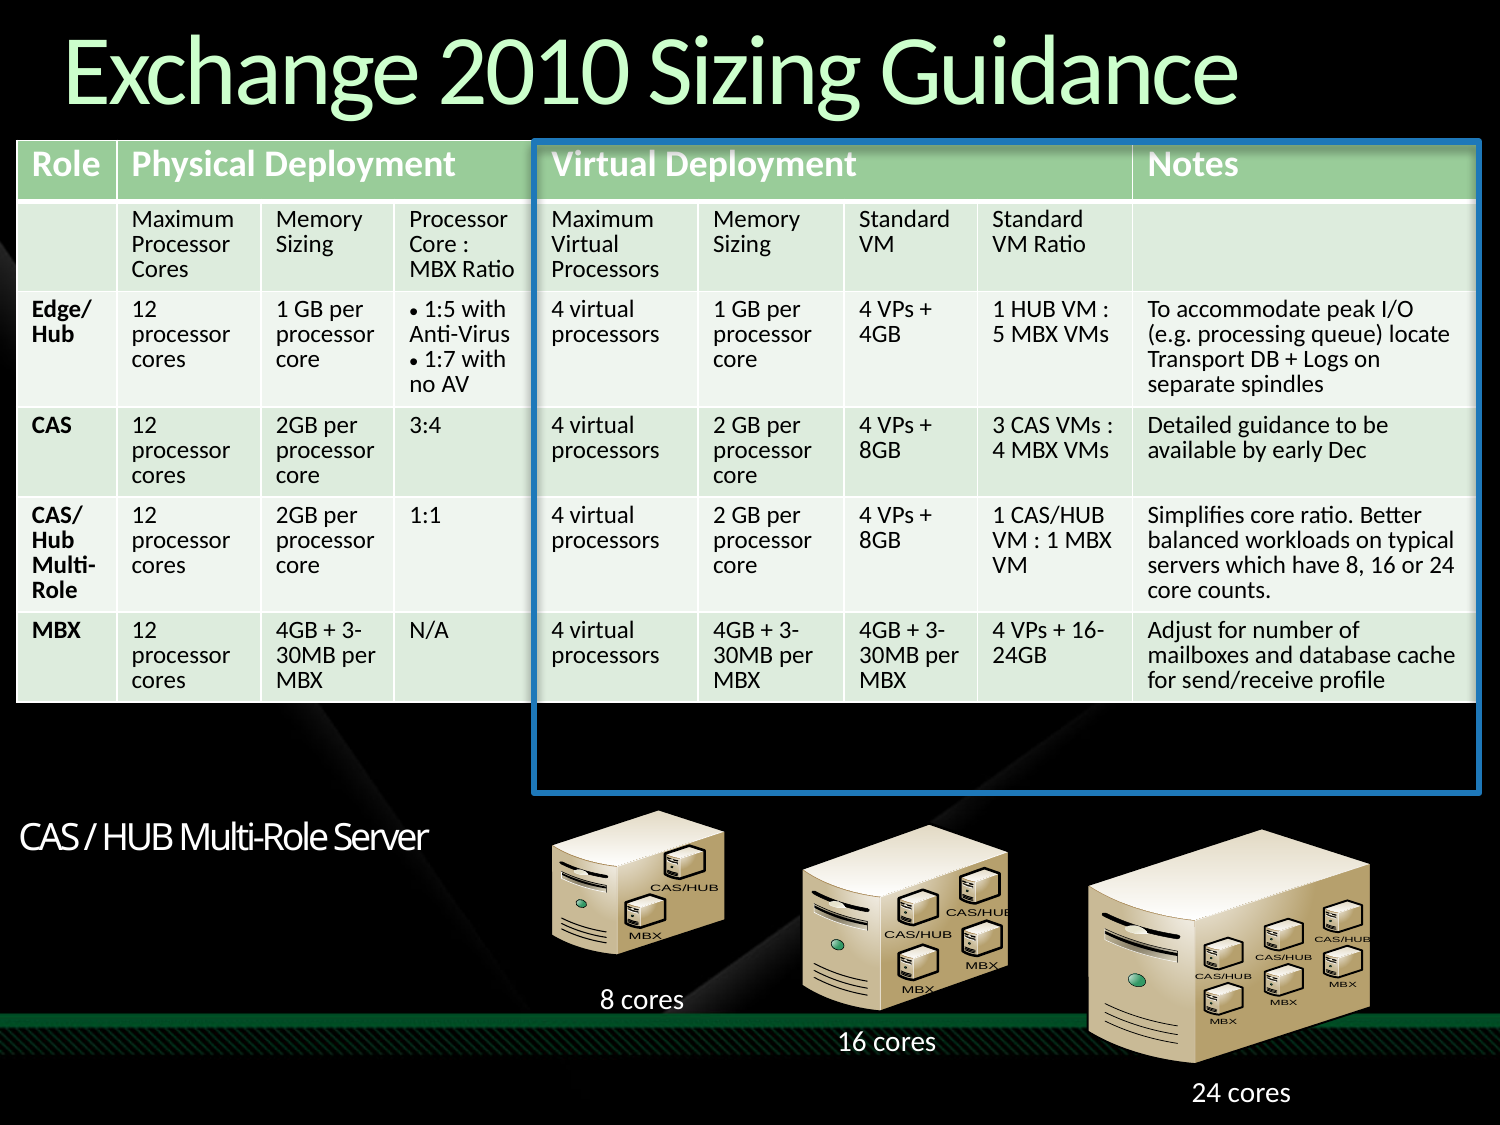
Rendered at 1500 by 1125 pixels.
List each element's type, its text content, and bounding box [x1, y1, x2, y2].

table_cell 12 processor cores [118, 498, 260, 611]
table_cell 3:4 [395, 408, 526, 496]
table_cell Memory Sizing [262, 204, 393, 291]
table_cell 1:1 [395, 498, 526, 611]
table_cell CAS/ Hub Multi-Role [18, 498, 116, 611]
table_cell 2GB per processor core [262, 408, 393, 496]
table_header Physical Deployment [118, 141, 533, 199]
table_header Role [18, 141, 116, 199]
table_cell 1:5 with Anti-Virus 1:7 with no AV [395, 292, 526, 406]
table_cell 4GB + 3-30MB per MBX [262, 613, 393, 701]
text_box [534, 141, 1480, 793]
table_cell CAS [18, 408, 116, 496]
table_cell 2GB per processor core [262, 498, 393, 611]
text_box CAS / HUB Multi-Role Server [18, 818, 448, 859]
table_cell Maximum Processor Cores [118, 204, 260, 291]
picture [0, 0, 1500, 1125]
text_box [543, 791, 1392, 1125]
title Exchange 2010 Sizing Guidance [62, 18, 1438, 128]
table_cell 12 processor cores [118, 408, 260, 496]
table_cell Edge/ Hub [18, 292, 116, 406]
table_cell 12 processor cores [118, 292, 260, 406]
table_cell N/A [395, 613, 526, 701]
table_cell 12 processor cores [118, 613, 260, 701]
table_cell Processor Core : MBX Ratio [395, 204, 526, 291]
table_cell 1 GB per processor core [262, 292, 393, 406]
table_cell MBX [18, 613, 116, 701]
table_cell [18, 204, 116, 291]
